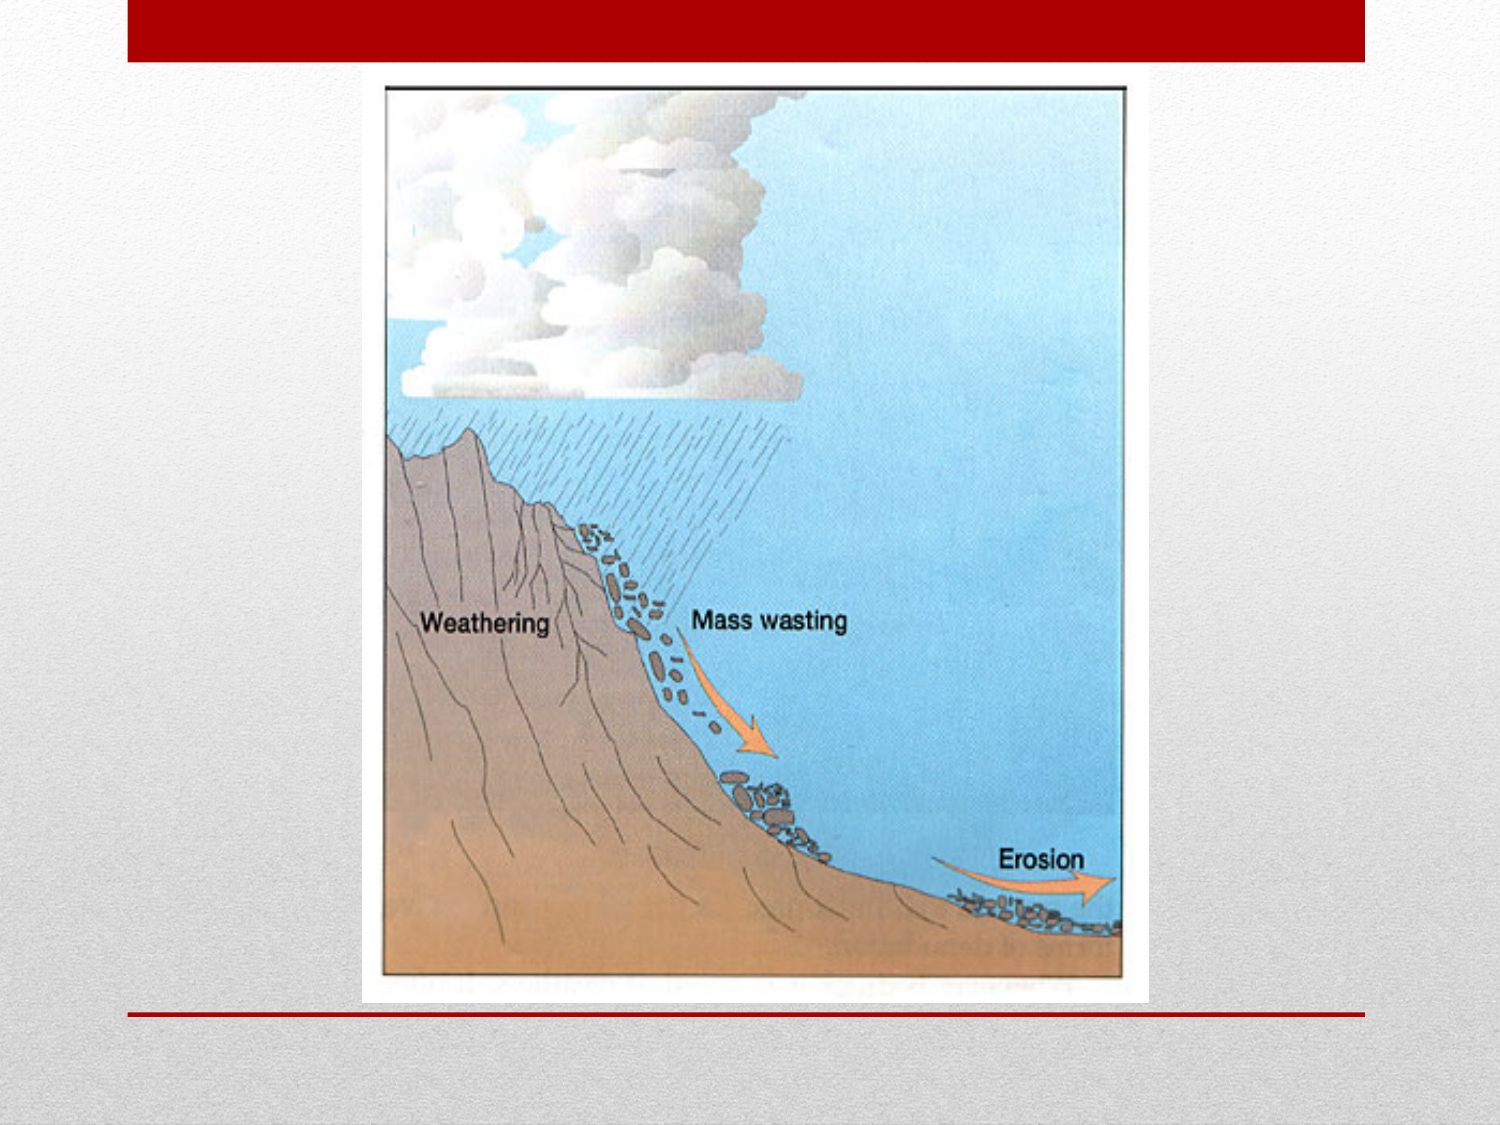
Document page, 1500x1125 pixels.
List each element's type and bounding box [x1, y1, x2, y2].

picture [361, 64, 1150, 1004]
